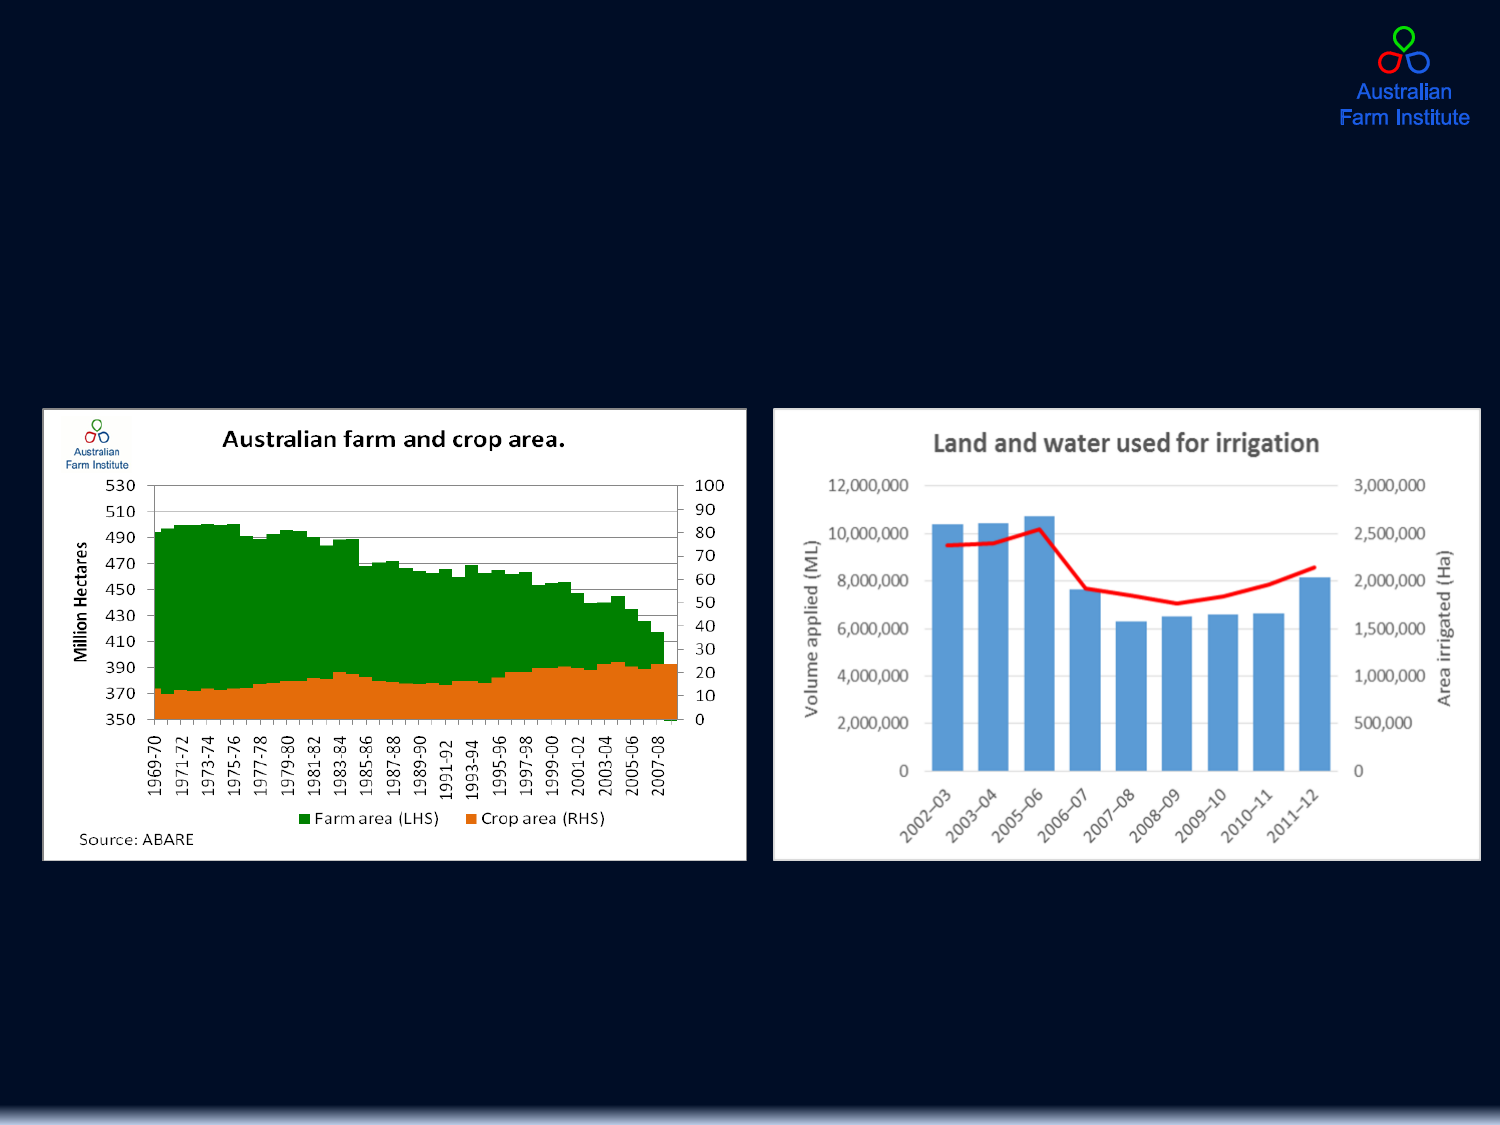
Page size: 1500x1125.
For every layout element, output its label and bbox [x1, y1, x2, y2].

picture [41, 408, 747, 862]
picture [773, 408, 1481, 862]
